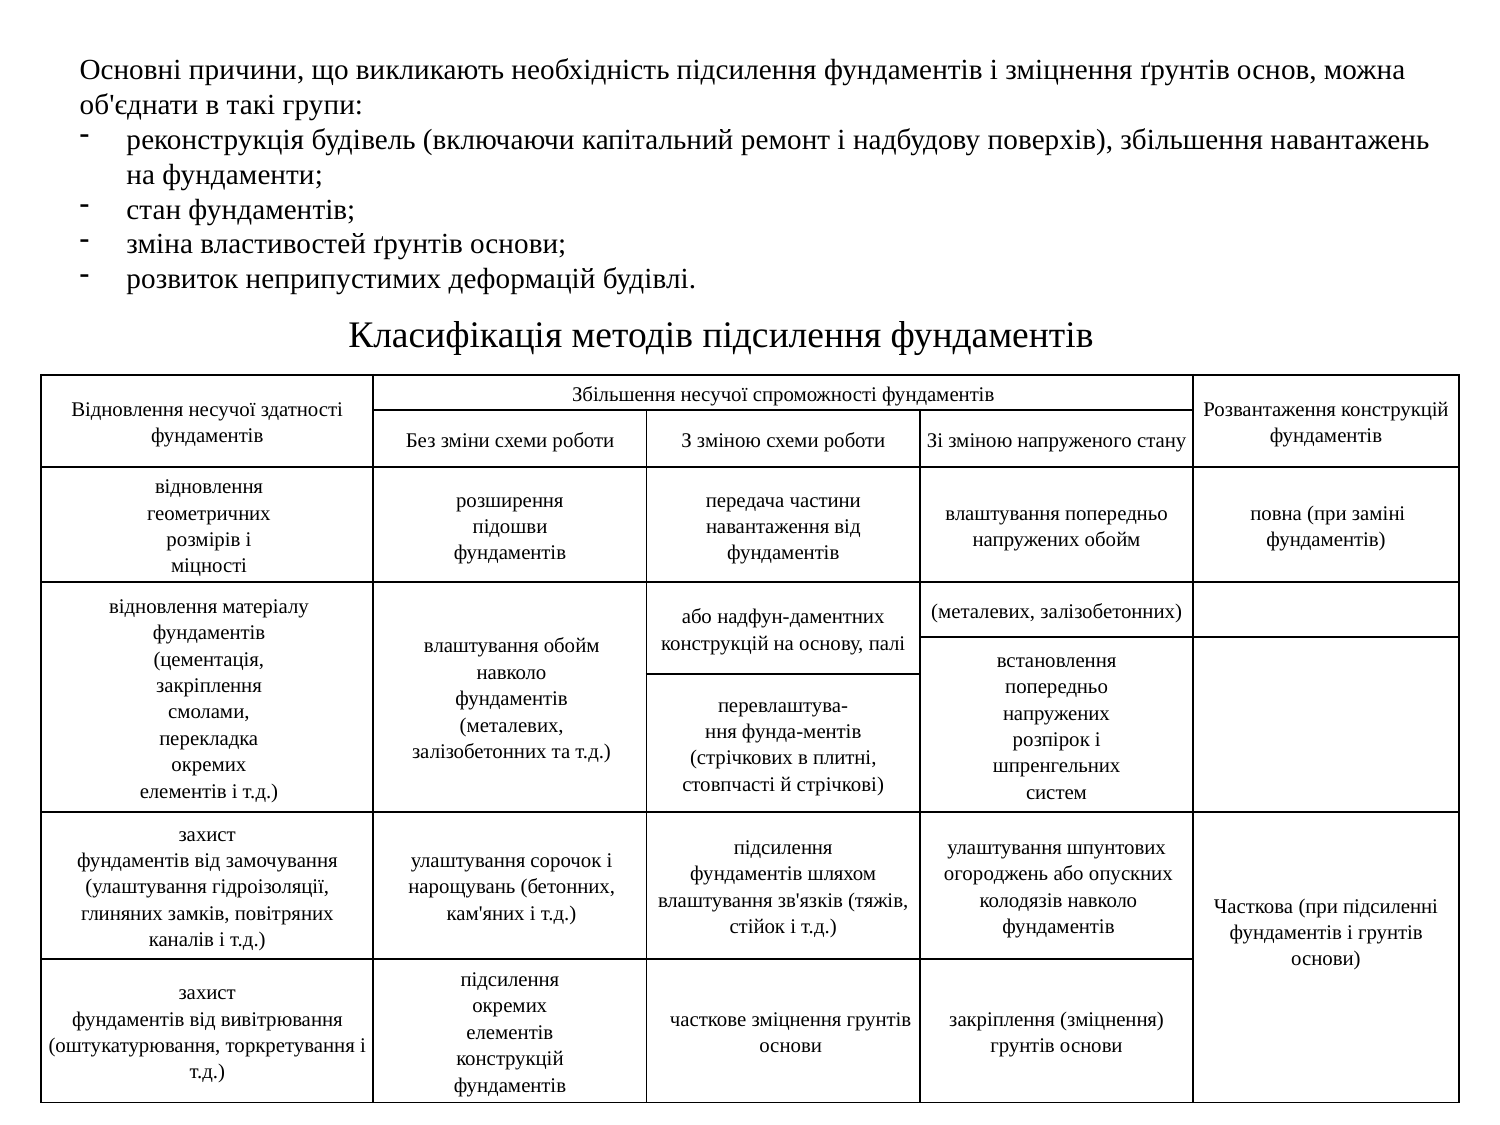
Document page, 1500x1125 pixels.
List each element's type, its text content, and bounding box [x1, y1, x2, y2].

table_cell відновлення геометричних розмірів і міцності [42, 468, 372, 581]
table_header Розвантаження конструкцій фундаментів [1194, 376, 1458, 466]
table_cell З зміною схеми роботи [647, 411, 919, 466]
table_cell або надфун-даментних конструкцій на основу, палі [647, 583, 919, 673]
table_cell встановлення попередньо напружених розпірок і шпренгельних систем [921, 638, 1192, 811]
table_cell [1194, 638, 1458, 811]
table_header Відновлення несучої здатності фундаментів [42, 376, 372, 466]
table_cell влаштування обойм навколо фундаментів (металевих, залізобетонних та т.д.) [374, 583, 646, 811]
table_cell підсилення окремих елементів конструкцій фундаментів [374, 960, 646, 1102]
table_cell улаштування сорочок і нарощувань (бетонних, кам'яних і т.д.) [374, 813, 646, 958]
table_cell підсилення фундаментів шляхом влаштування зв'язків (тяжів, стійок і т.д.) [647, 813, 919, 958]
table_cell захист фундаментів від вивітрювання (оштукатурювання, торкретування і т.д.) [42, 960, 372, 1102]
table_cell Без зміни схеми роботи [374, 411, 646, 466]
table_cell влаштування попередньо напружених обойм [921, 468, 1192, 581]
table_cell захист фундаментів від замочування (улаштування гідроізоляції, глиняних замків, повітряних каналів і т.д.) [42, 813, 372, 958]
table_cell повна (при заміні фундаментів) [1194, 468, 1458, 581]
table_cell закріплення (зміцнення) грунтів основи [921, 960, 1192, 1102]
table_cell відновлення матеріалу фундаментів (цементація, закріплення смолами, перекладка окремих елементів і т.д.) [42, 583, 372, 811]
table_cell передача частини навантаження від фундаментів [647, 468, 919, 581]
table_cell перевлаштува- ння фунда-ментів (стрічкових в плитні, стовпчасті й стрічкові) [647, 675, 919, 811]
table_cell розширення підошви фундаментів [374, 468, 646, 581]
table_cell улаштування шпунтових огороджень або опускних колодязів навколо фундаментів [921, 813, 1192, 958]
text_box Класифікація методів підсилення фундаментів [333, 302, 1190, 363]
table_cell [1194, 583, 1458, 636]
table_cell Часткова (при підсиленні фундаментів і грунтів основи) [1194, 813, 1458, 1102]
table_header Збільшення несучої спроможності фундаментів [374, 376, 1192, 409]
table_cell Зі зміною напруженого стану [921, 411, 1192, 466]
table_cell (металевих, залізобетонних) [921, 583, 1192, 636]
table_cell часткове зміцнення грунтів основи [647, 960, 919, 1102]
text_box Основні причини, що викликають необхідність підсилення фундаментів і зміцнення ґрунтів основ, можна об'єднати в такі групи: реконструкція будівель (включаючи капітальний ремонт і надбудову поверхів), збільшення навантажень на фундаменти; стан фундаментів; зміна властивостей ґрунтів основи; розвиток неприпустимих деформацій будівлі. [64, 42, 1459, 303]
